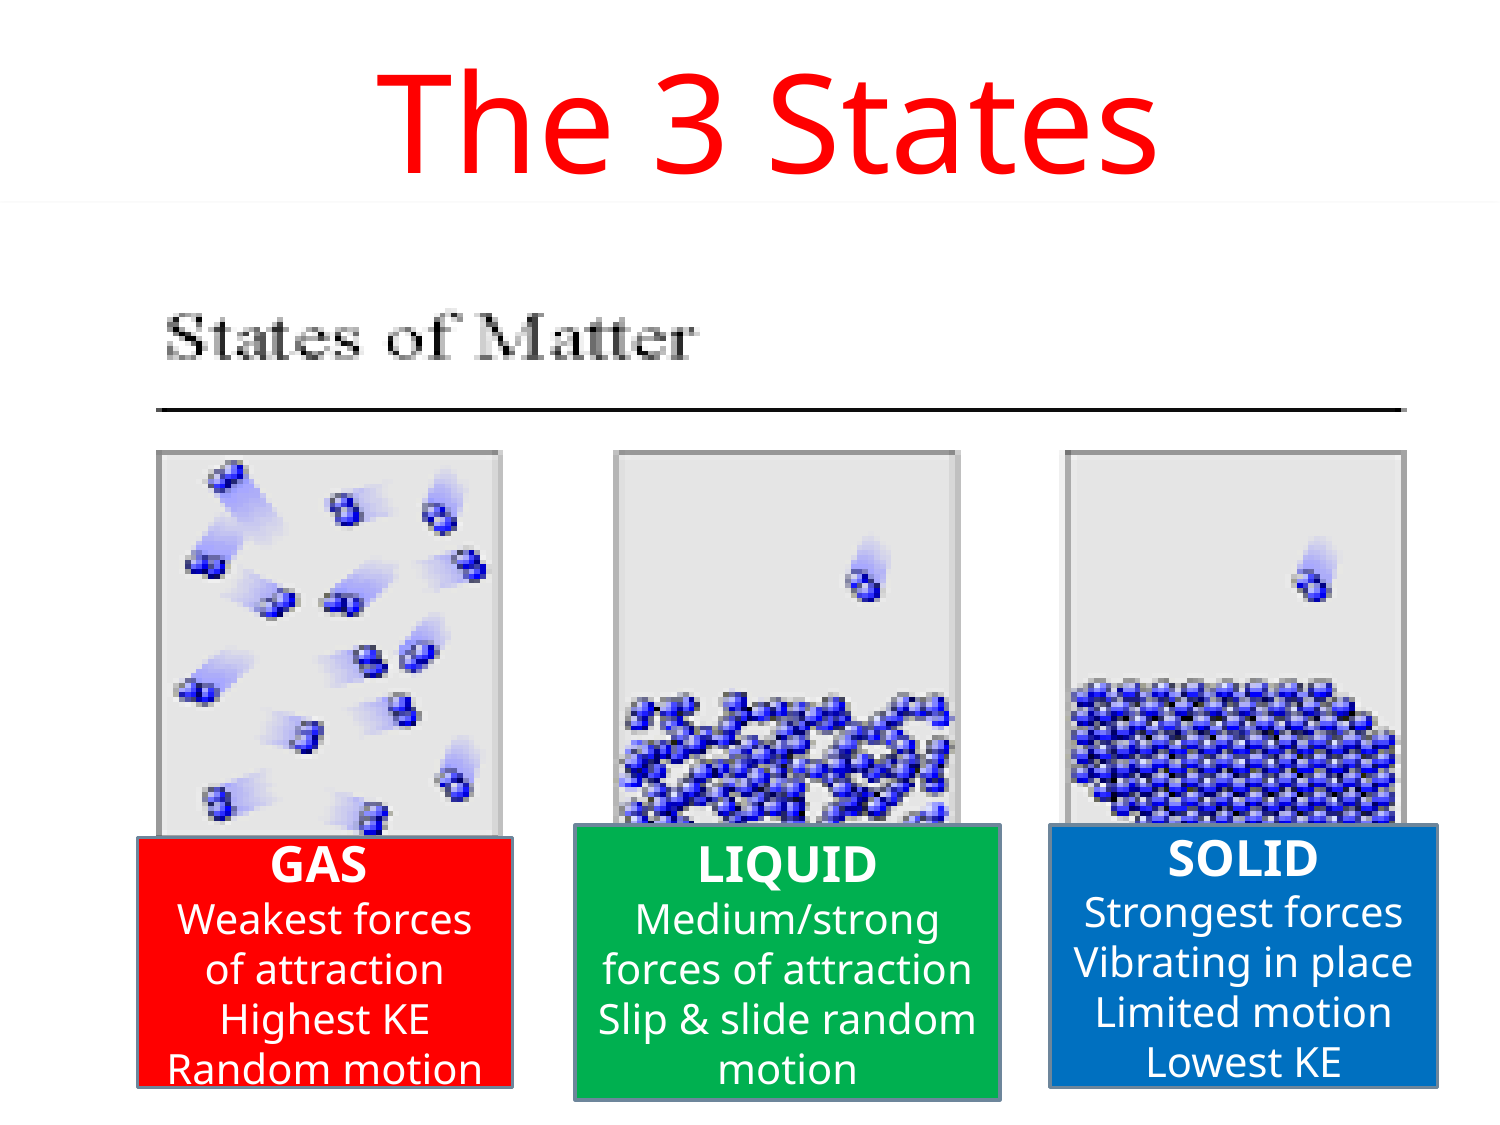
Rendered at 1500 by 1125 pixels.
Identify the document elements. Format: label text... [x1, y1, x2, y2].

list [0, 204, 1500, 1125]
title The 3 States [100, 37, 1438, 200]
